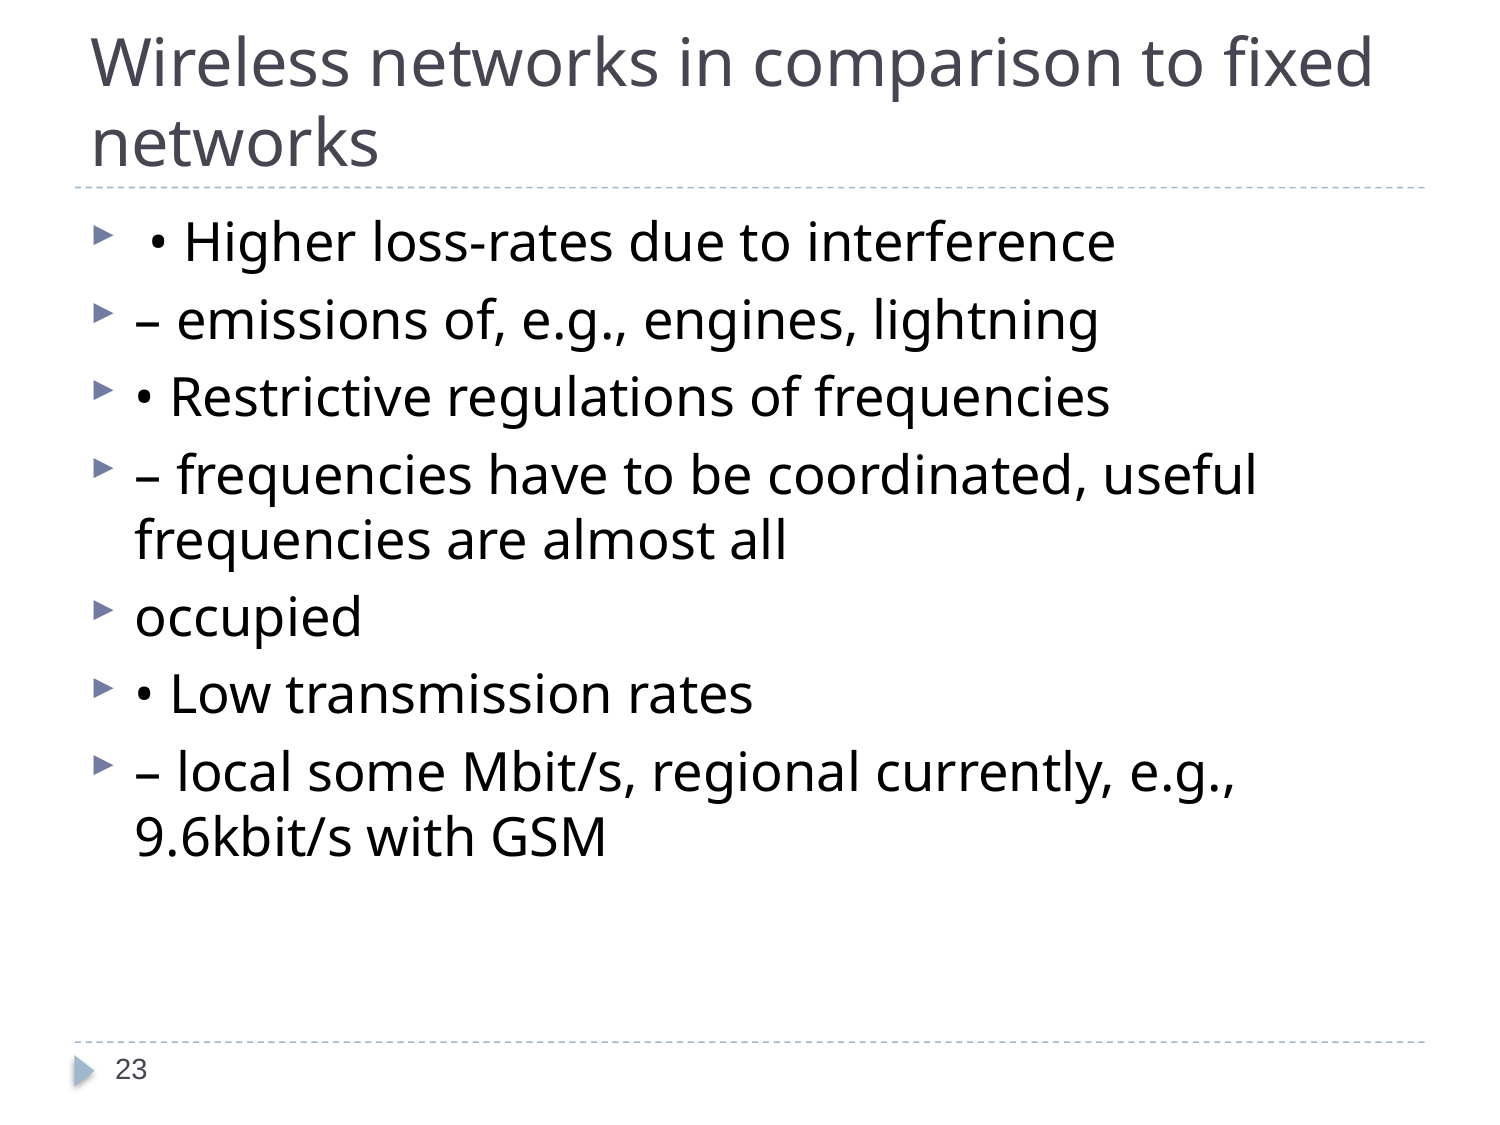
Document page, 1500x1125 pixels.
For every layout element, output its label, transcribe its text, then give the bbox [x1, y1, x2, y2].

slide_number 23 [100, 1042, 426, 1103]
title Wireless networks in comparison to fixed networks [74, 24, 1426, 188]
list • Higher loss-rates due to interference – emissions of, e.g., engines, lightning • Restrictive regulations of frequencies – frequencies have to be coordinated, useful frequencies are almost all occupied • Low transmission rates – local some Mbit/s, regional currently, e.g., 9.6kbit/s with GSM [74, 199, 1426, 1011]
